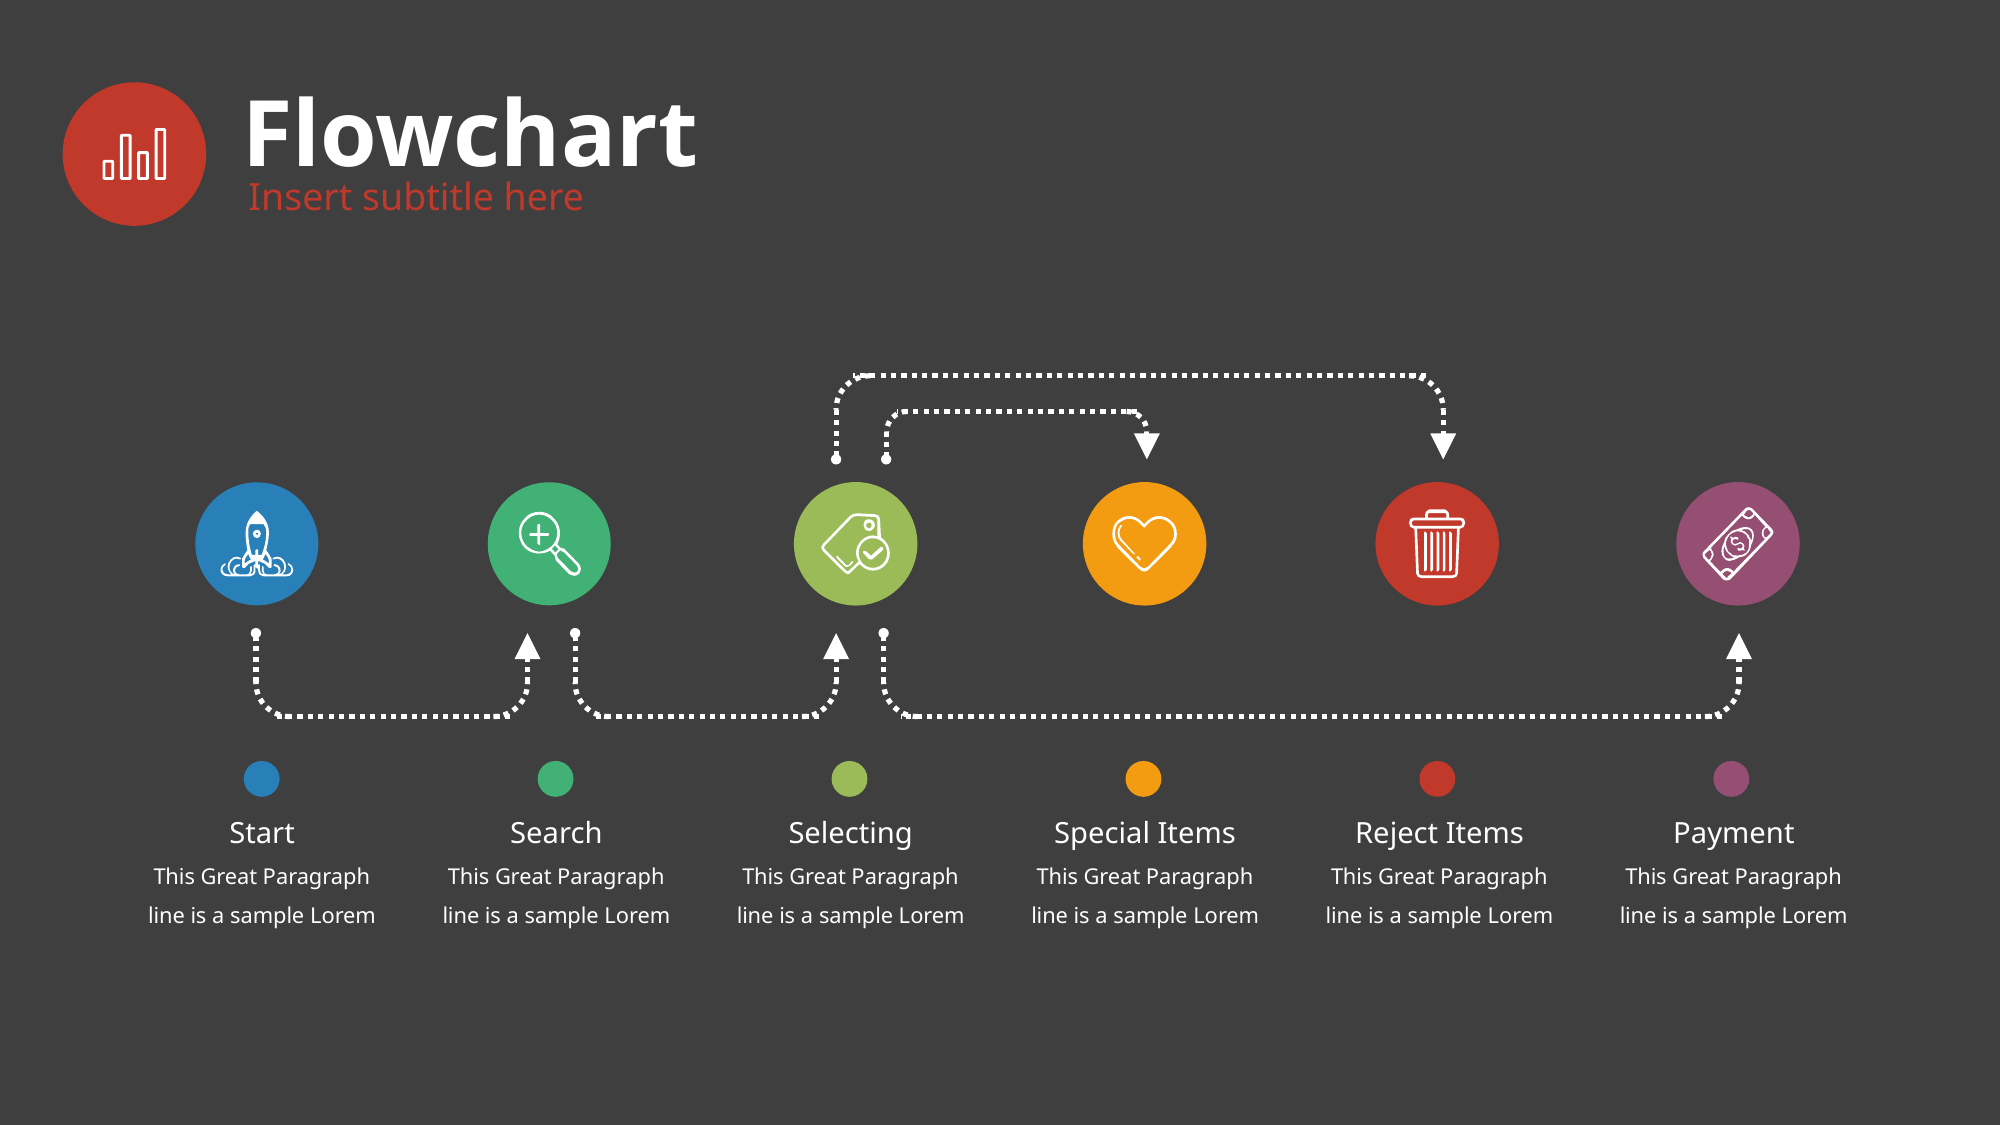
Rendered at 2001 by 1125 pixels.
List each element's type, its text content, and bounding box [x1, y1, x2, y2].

text_box Special Items [1015, 806, 1275, 841]
text_box [119, 133, 132, 180]
text_box [242, 759, 281, 798]
text_box [220, 511, 294, 577]
text_box [154, 128, 167, 180]
text_box [1702, 507, 1774, 581]
text_box [1112, 516, 1177, 572]
text_box [102, 159, 115, 180]
text_box [61, 81, 208, 227]
text_box Start [132, 806, 392, 841]
text_box [830, 759, 869, 798]
text_box Payment [1604, 806, 1864, 841]
title Flowchart [227, 59, 1878, 215]
text_box This Great Paragraph line is a sample Lorem [1604, 841, 1864, 936]
text_box This Great Paragraph line is a sample Lorem [721, 841, 980, 936]
text_box [1418, 759, 1457, 798]
text_box [536, 759, 575, 798]
text_box [1712, 759, 1751, 798]
text_box Selecting [721, 806, 980, 841]
text_box [1675, 481, 1801, 607]
text_box This Great Paragraph line is a sample Lorem [132, 841, 392, 936]
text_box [575, 633, 837, 717]
text_box [1374, 481, 1500, 607]
text_box [1409, 509, 1466, 579]
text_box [255, 633, 528, 717]
text_box [821, 513, 890, 575]
text_box [1124, 759, 1163, 798]
text_box [137, 151, 149, 180]
text_box This Great Paragraph line is a sample Lorem [1310, 841, 1569, 936]
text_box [883, 633, 1740, 717]
list Insert subtitle here [233, 170, 1888, 269]
text_box [486, 481, 612, 607]
text_box Search [427, 806, 686, 841]
text_box [194, 481, 320, 607]
text_box This Great Paragraph line is a sample Lorem [1015, 841, 1275, 936]
text_box [1081, 481, 1208, 607]
text_box This Great Paragraph line is a sample Lorem [427, 841, 686, 936]
text_box [518, 511, 581, 576]
text_box [792, 481, 919, 607]
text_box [836, 375, 1444, 460]
text_box Reject Items [1310, 806, 1569, 841]
